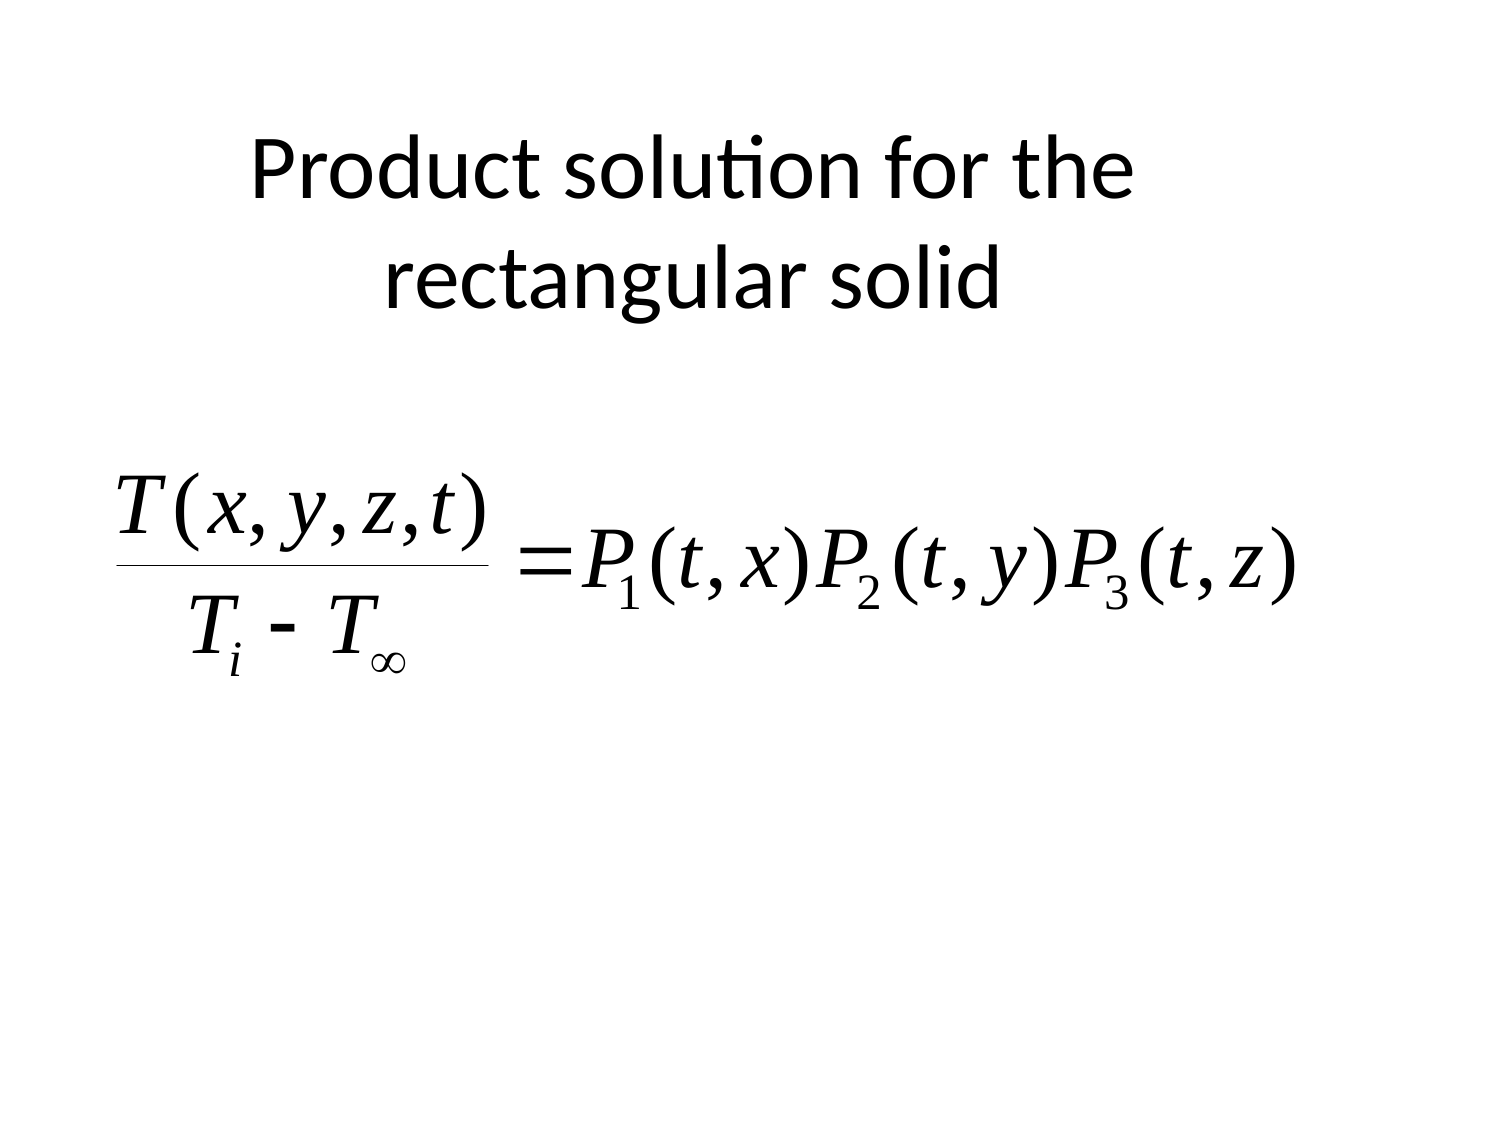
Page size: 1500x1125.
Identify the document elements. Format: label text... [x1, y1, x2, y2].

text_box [112, 462, 1302, 1048]
text_box Product solution for the rectangular solid [75, 99, 1313, 213]
